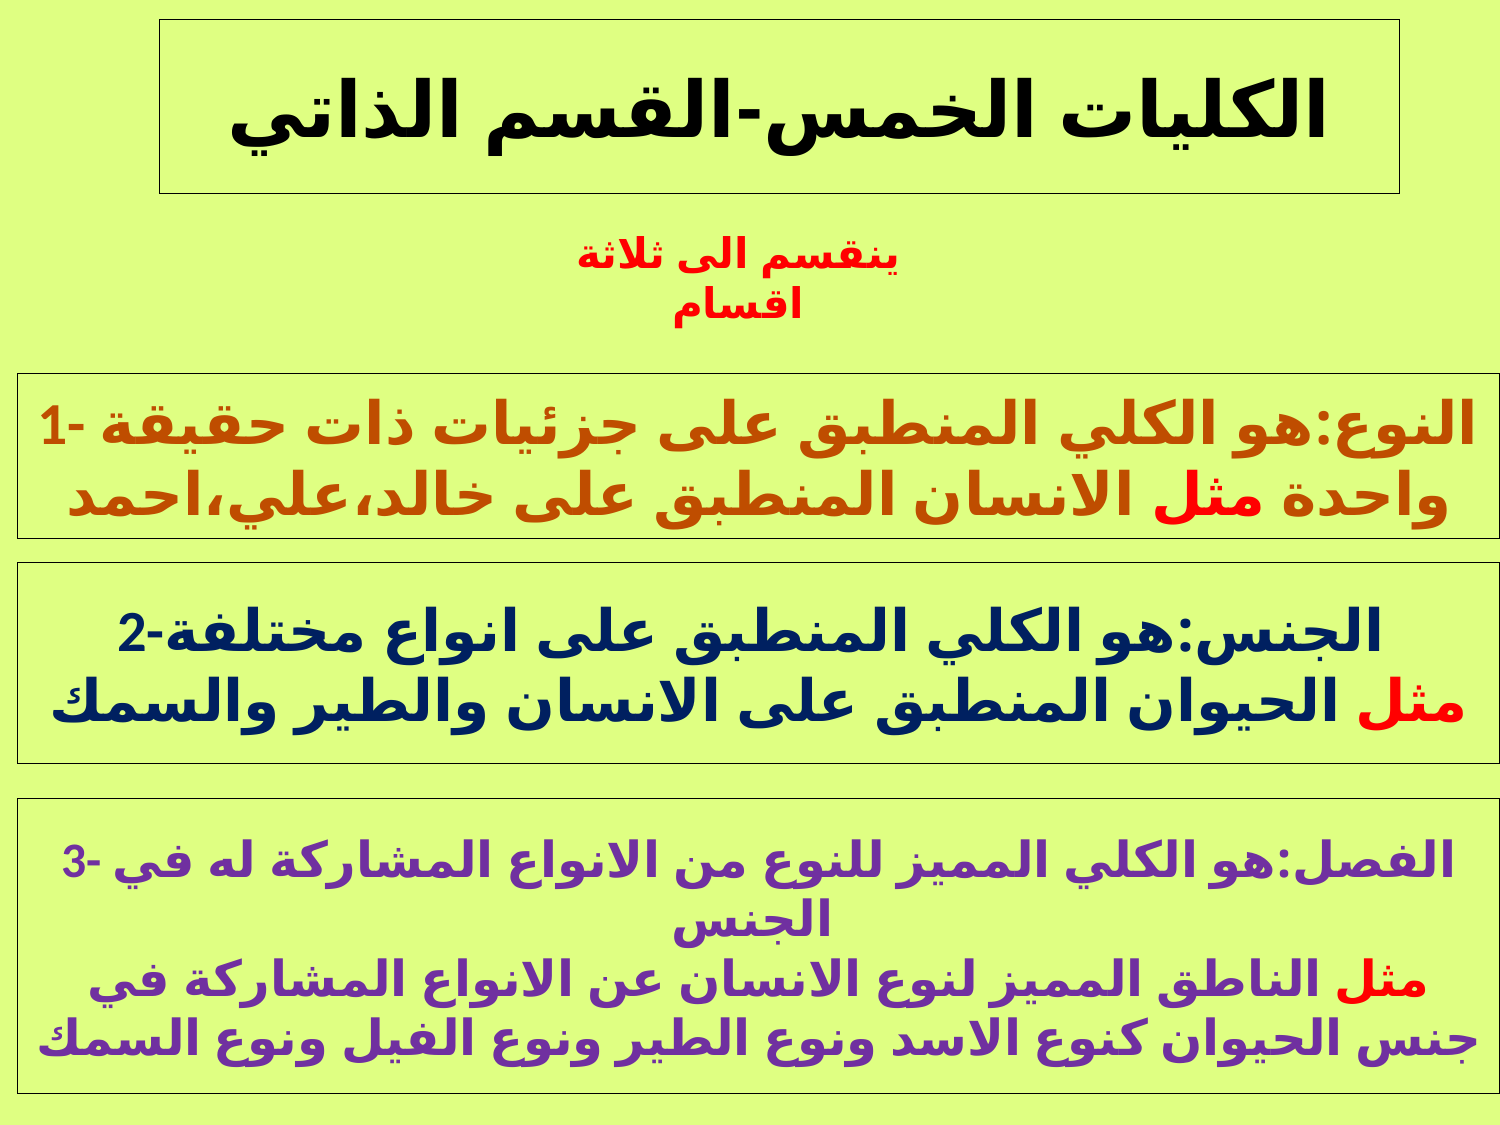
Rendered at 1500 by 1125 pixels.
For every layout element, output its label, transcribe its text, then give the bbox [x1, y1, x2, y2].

text_box 1- النوع:هو الكلي المنطبق على جزئيات ذات حقيقة واحدة مثل الانسان المنطبق على خالد،علي،احمد [17, 373, 1500, 539]
text_box الكليات الخمس-القسم الذاتي [159, 19, 1400, 194]
text_box 3- الفصل:هو الكلي المميز للنوع من الانواع المشاركة له في الجنس مثل الناطق المميز لنوع الانسان عن الانواع المشاركة في جنس الحيوان كنوع الاسد ونوع الطير ونوع الفيل ونوع السمك [17, 798, 1500, 1094]
text_box 2-الجنس:هو الكلي المنطبق على انواع مختلفة مثل الحيوان المنطبق على الانسان والطير والسمك [17, 562, 1500, 764]
text_box ينقسم الى ثلاثة اقسام [501, 217, 975, 336]
